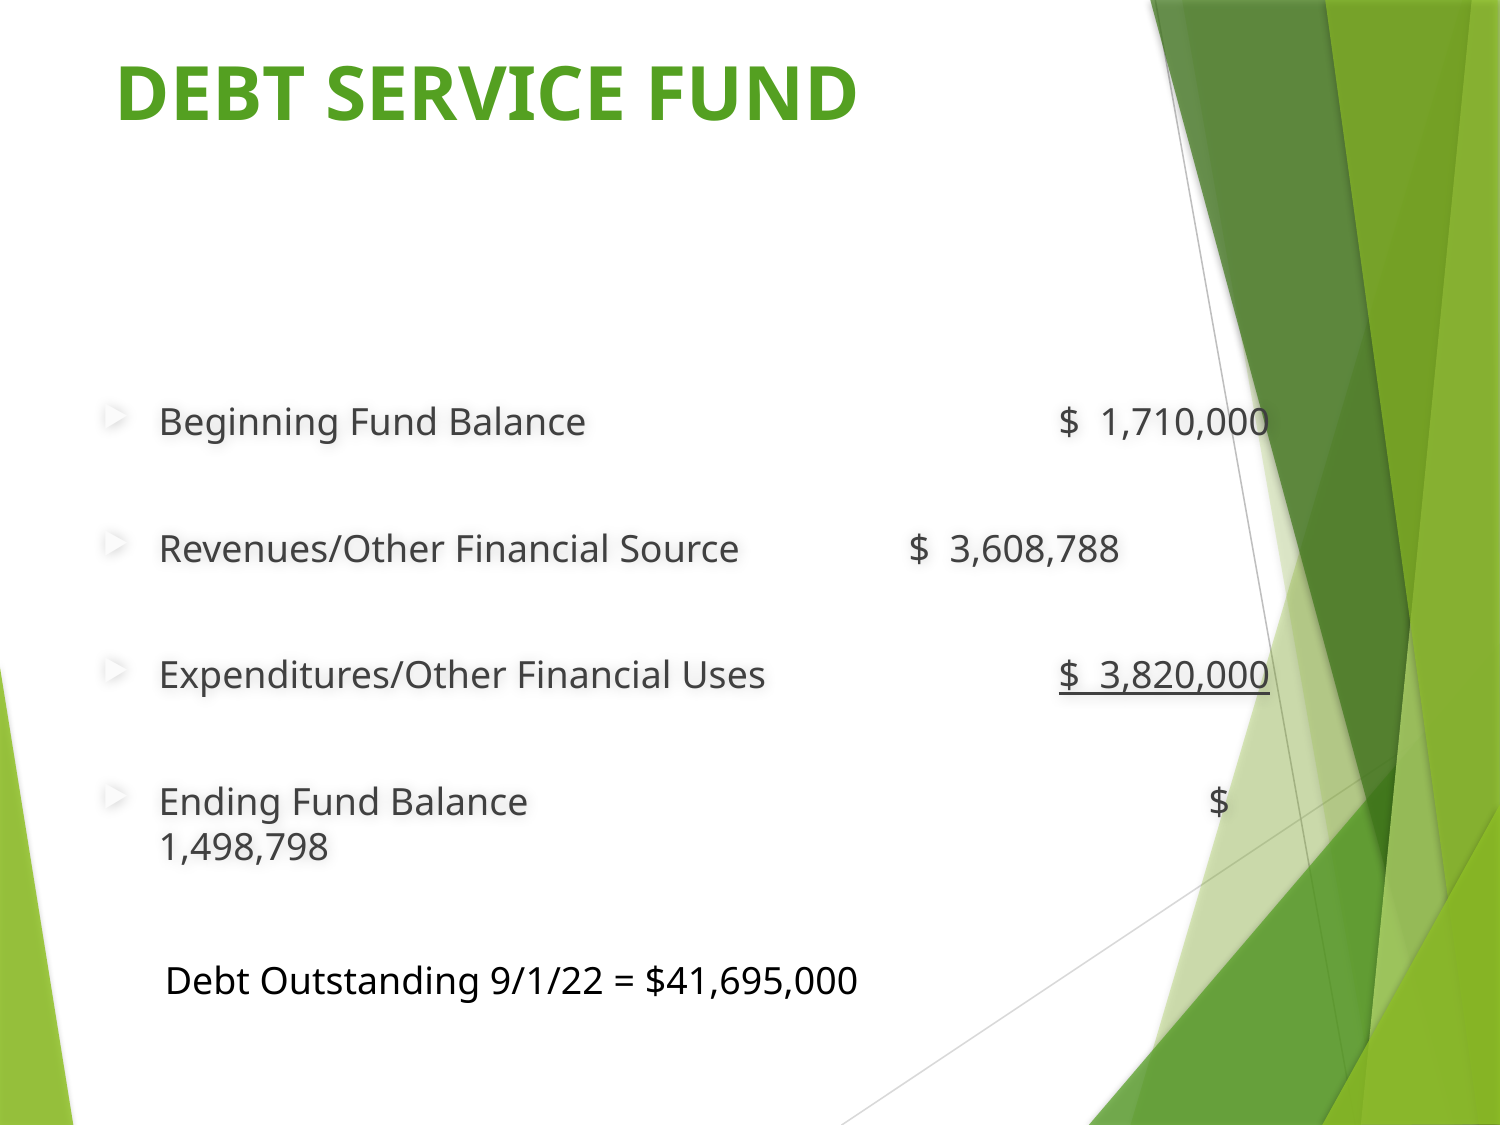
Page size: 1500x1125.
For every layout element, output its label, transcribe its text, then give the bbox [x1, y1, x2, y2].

list Beginning Fund Balance $ 1,710,000 Revenues/Other Financial Source $ 3,608,788 Expenditures/Other Financial Uses $ 3,820,000 Ending Fund Balance $ 1,498,798 [87, 324, 1425, 1063]
text_box Debt Outstanding 9/1/22 = $41,695,000 [149, 949, 988, 1010]
title DEBT SERVICE FUND [99, 37, 963, 213]
